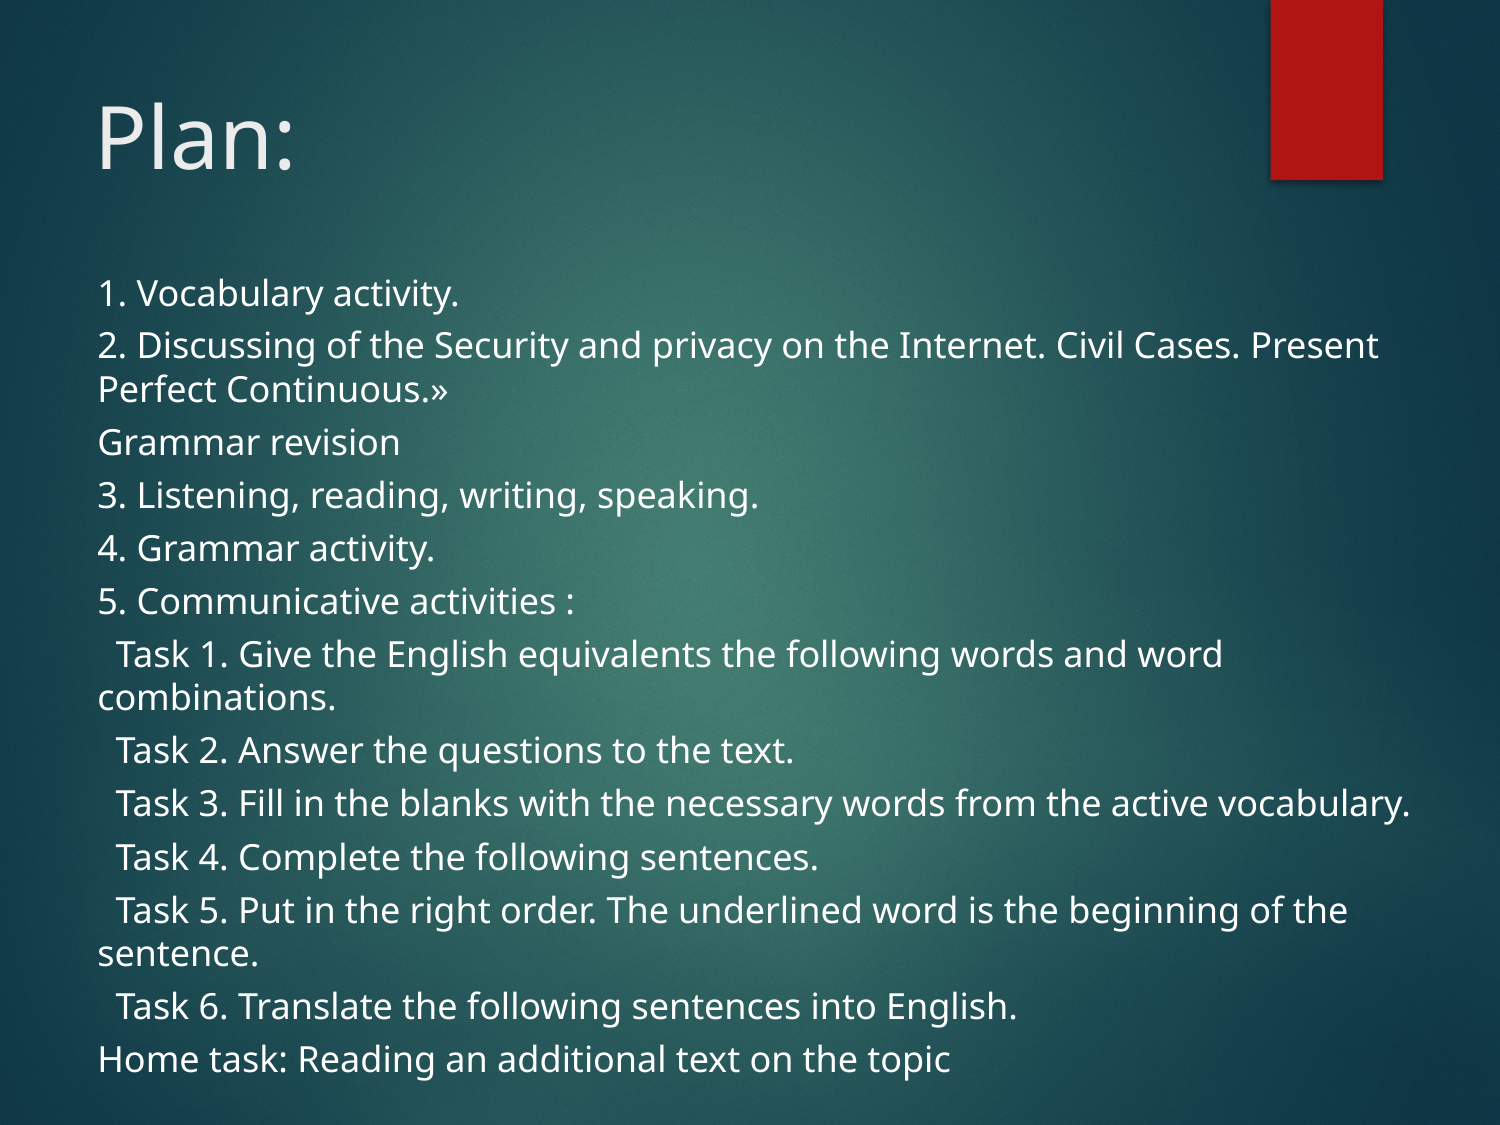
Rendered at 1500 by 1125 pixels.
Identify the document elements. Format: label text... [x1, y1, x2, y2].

list 1. Vocabulary activity. 2. Discussing of the Security and privacy on the Internet. Civil Cases. Present Perfect Continuous.» Grammar revision 3. Listening, reading, writing, speaking. 4. Grammar activity. 5. Communicative activities : Task 1. Give the English equivalents the following words and word combinations. Task 2. Answer the questions to the text. Task 3. Fill in the blanks with the necessary words from the active vocabulary. Task 4. Complete the following sentences. Task 5. Put in the right order. The underlined word is the beginning of the sentence. Task 6. Translate the following sentences into English. Home task: Reading an additional text on the topic [75, 262, 1442, 1102]
title Plan: [79, 74, 1237, 262]
